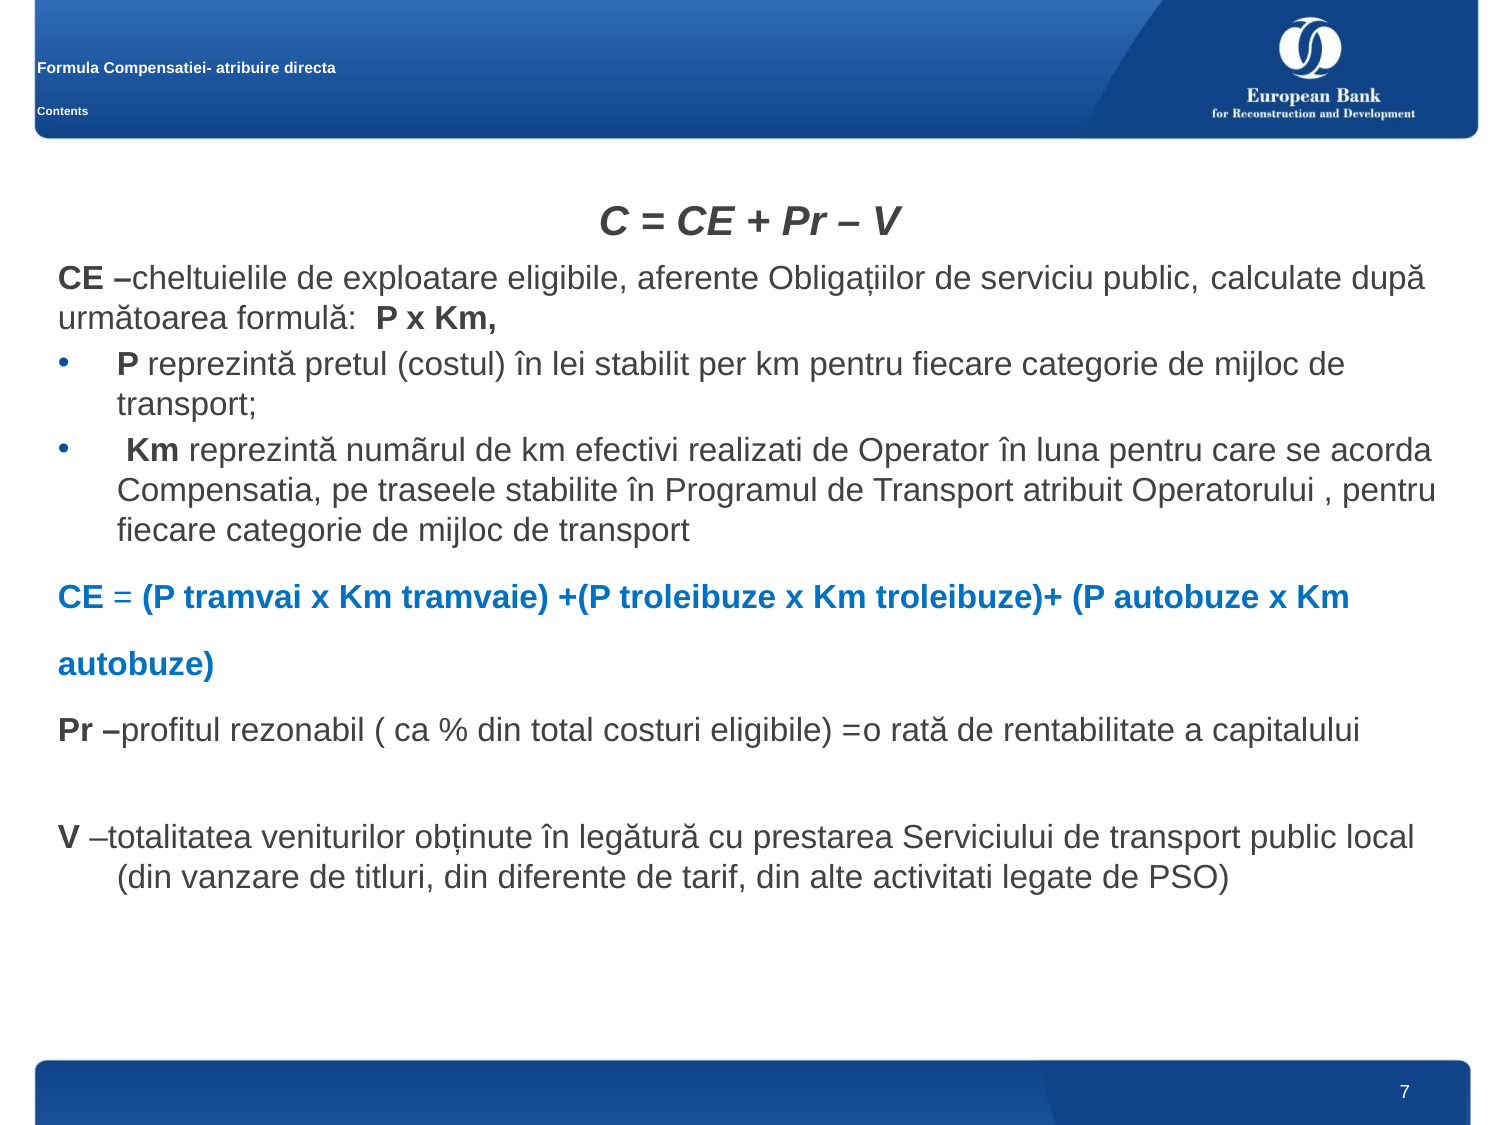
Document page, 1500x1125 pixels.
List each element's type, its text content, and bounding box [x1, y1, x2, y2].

list C = CE + Pr – V CE –cheltuielile de exploatare eligibile, aferente Obligațiilor de serviciu public, calculate după următoarea formulă: P x Km, P reprezintă pretul (costul) în lei stabilit per km pentru fiecare categorie de mijloc de transport; Km reprezintă numãrul de km efectivi realizati de Operator în luna pentru care se acorda Compensatia, pe traseele stabilite în Programul de Transport atribuit Operatorului , pentru fiecare categorie de mijloc de transport CE = (P tramvai x Km tramvaie) +(P troleibuze x Km troleibuze)+ (P autobuze x Km autobuze) Pr –profitul rezonabil ( ca % din total costuri eligibile) =o rată de rentabilitate a capitalului V –totalitatea veniturilor obținute în legătură cu prestarea Serviciului de transport public local (din vanzare de titluri, din diferente de tarif, din alte activitati legate de PSO) [57, 177, 1441, 1011]
title Formula Compensatiei- atribuire directa Contents [37, 0, 1158, 143]
picture [0, 0, 1500, 1125]
slide_number 7 [1074, 1061, 1425, 1122]
